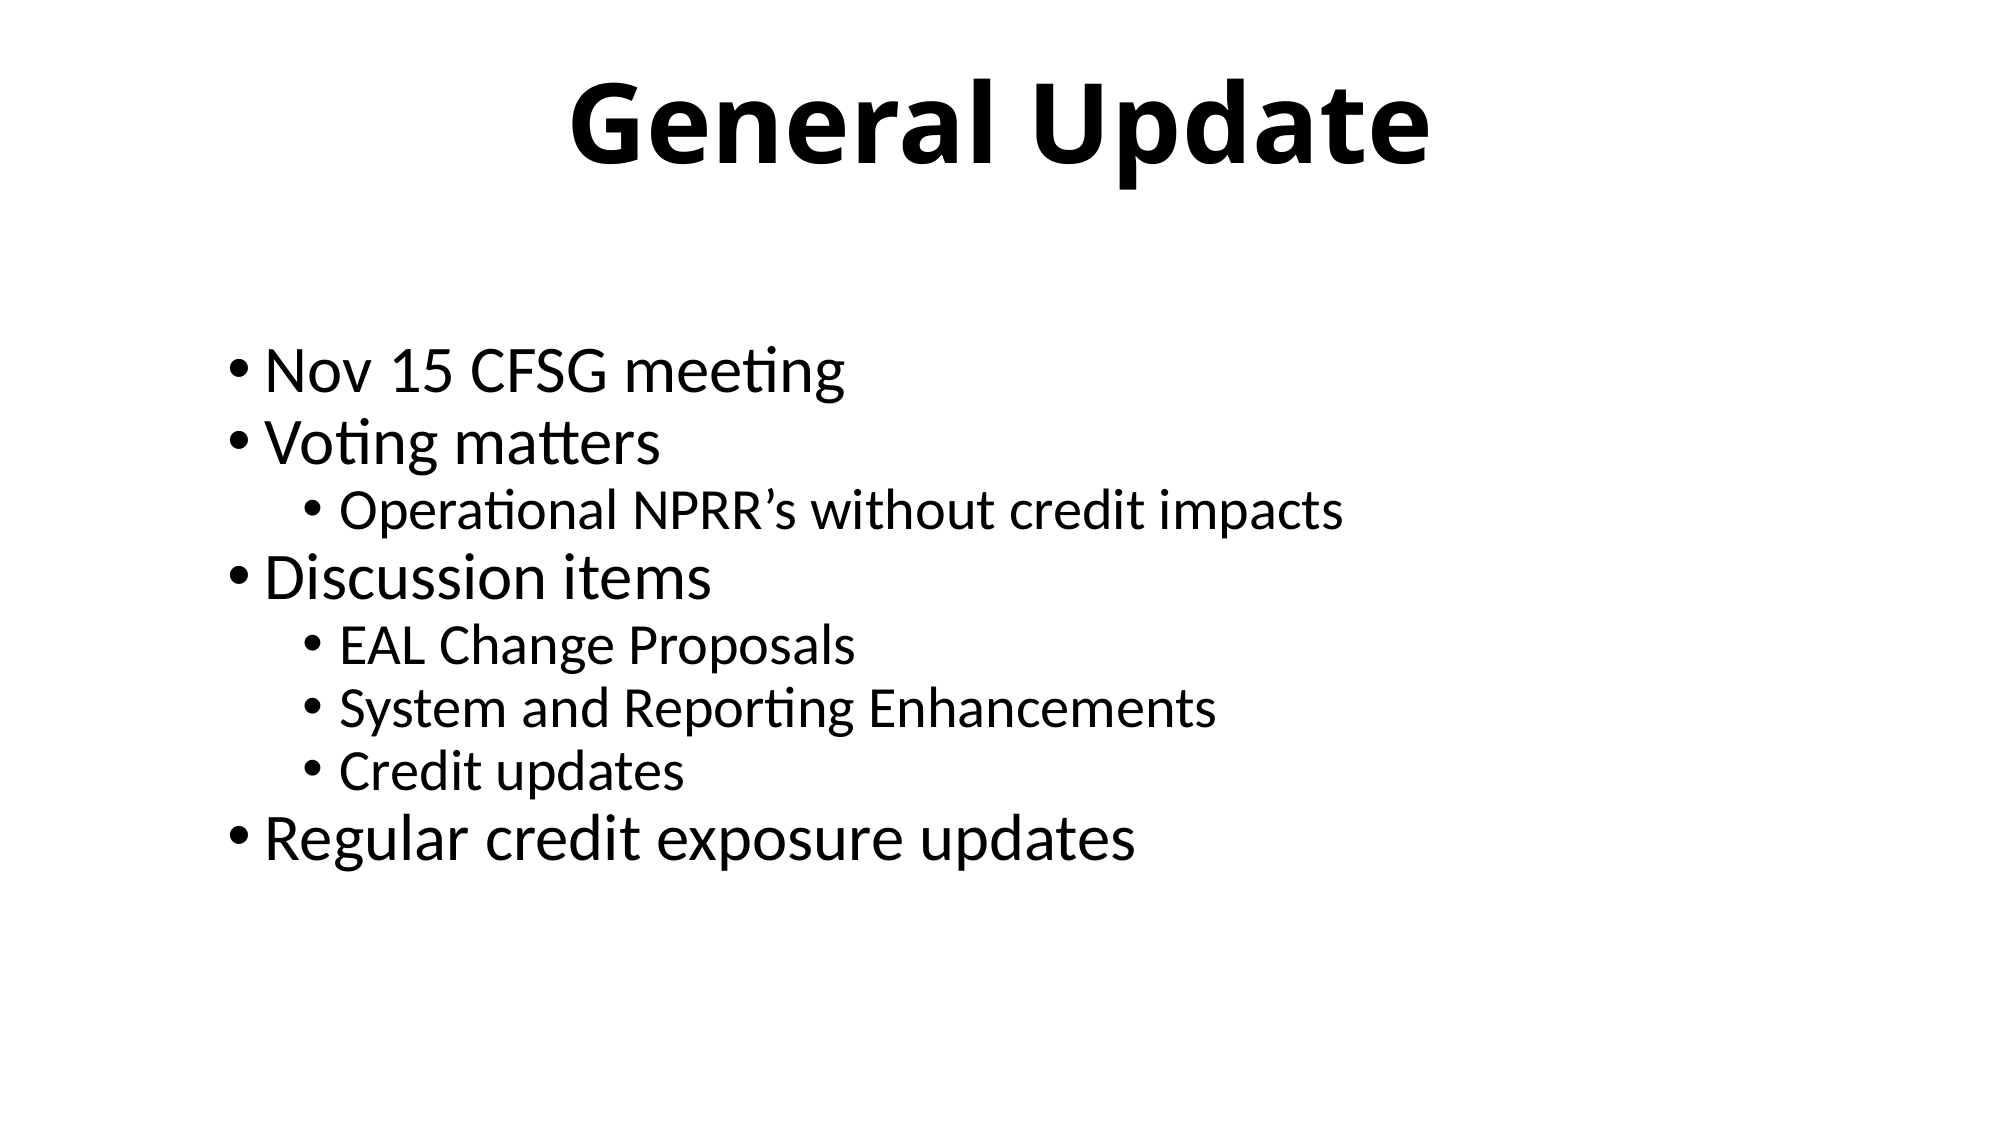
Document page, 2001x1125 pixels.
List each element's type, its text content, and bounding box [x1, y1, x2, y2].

list Nov 15 CFSG meeting Voting matters Operational NPRR’s without credit impacts Discussion items EAL Change Proposals System and Reporting Enhancements Credit updates Regular credit exposure updates [137, 327, 1863, 937]
title General Update [137, 59, 1863, 278]
